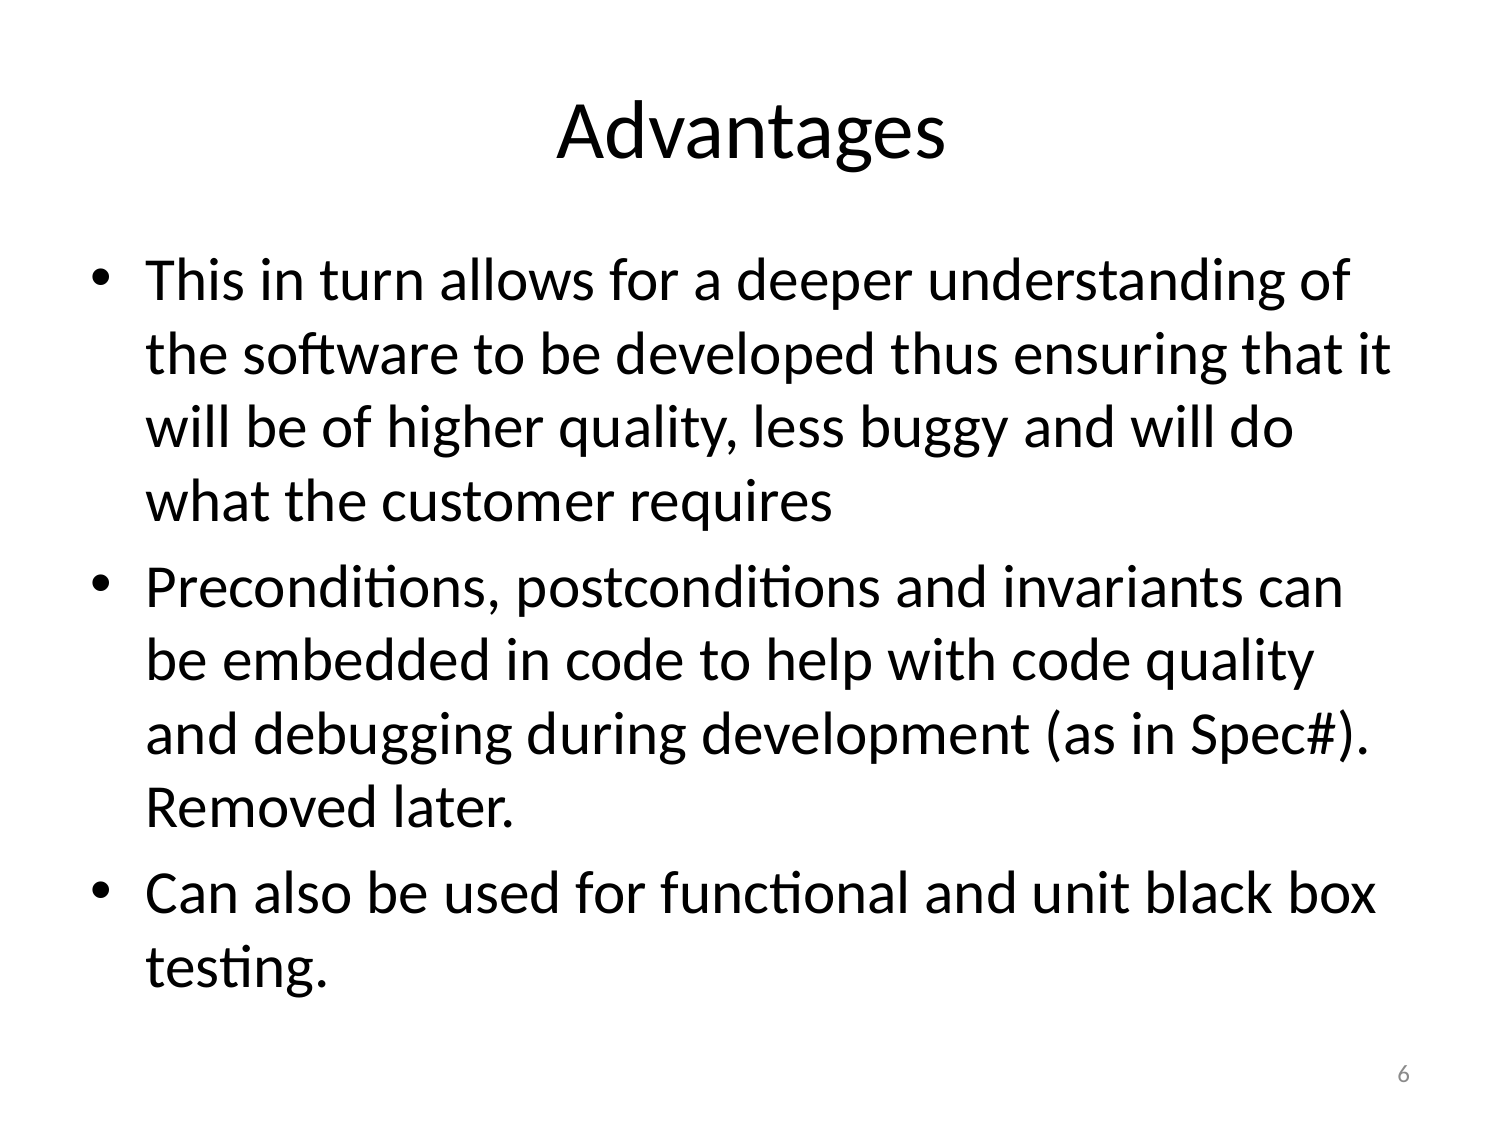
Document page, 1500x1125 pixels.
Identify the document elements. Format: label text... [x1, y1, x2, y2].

slide_number 6 [1074, 1042, 1425, 1103]
list This in turn allows for a deeper understanding of the software to be developed thus ensuring that it will be of higher quality, less buggy and will do what the customer requires Preconditions, postconditions and invariants can be embedded in code to help with code quality and debugging during development (as in Spec#). Removed later. Can also be used for functional and unit black box testing. [75, 231, 1425, 1012]
title Advantages [76, 54, 1427, 197]
